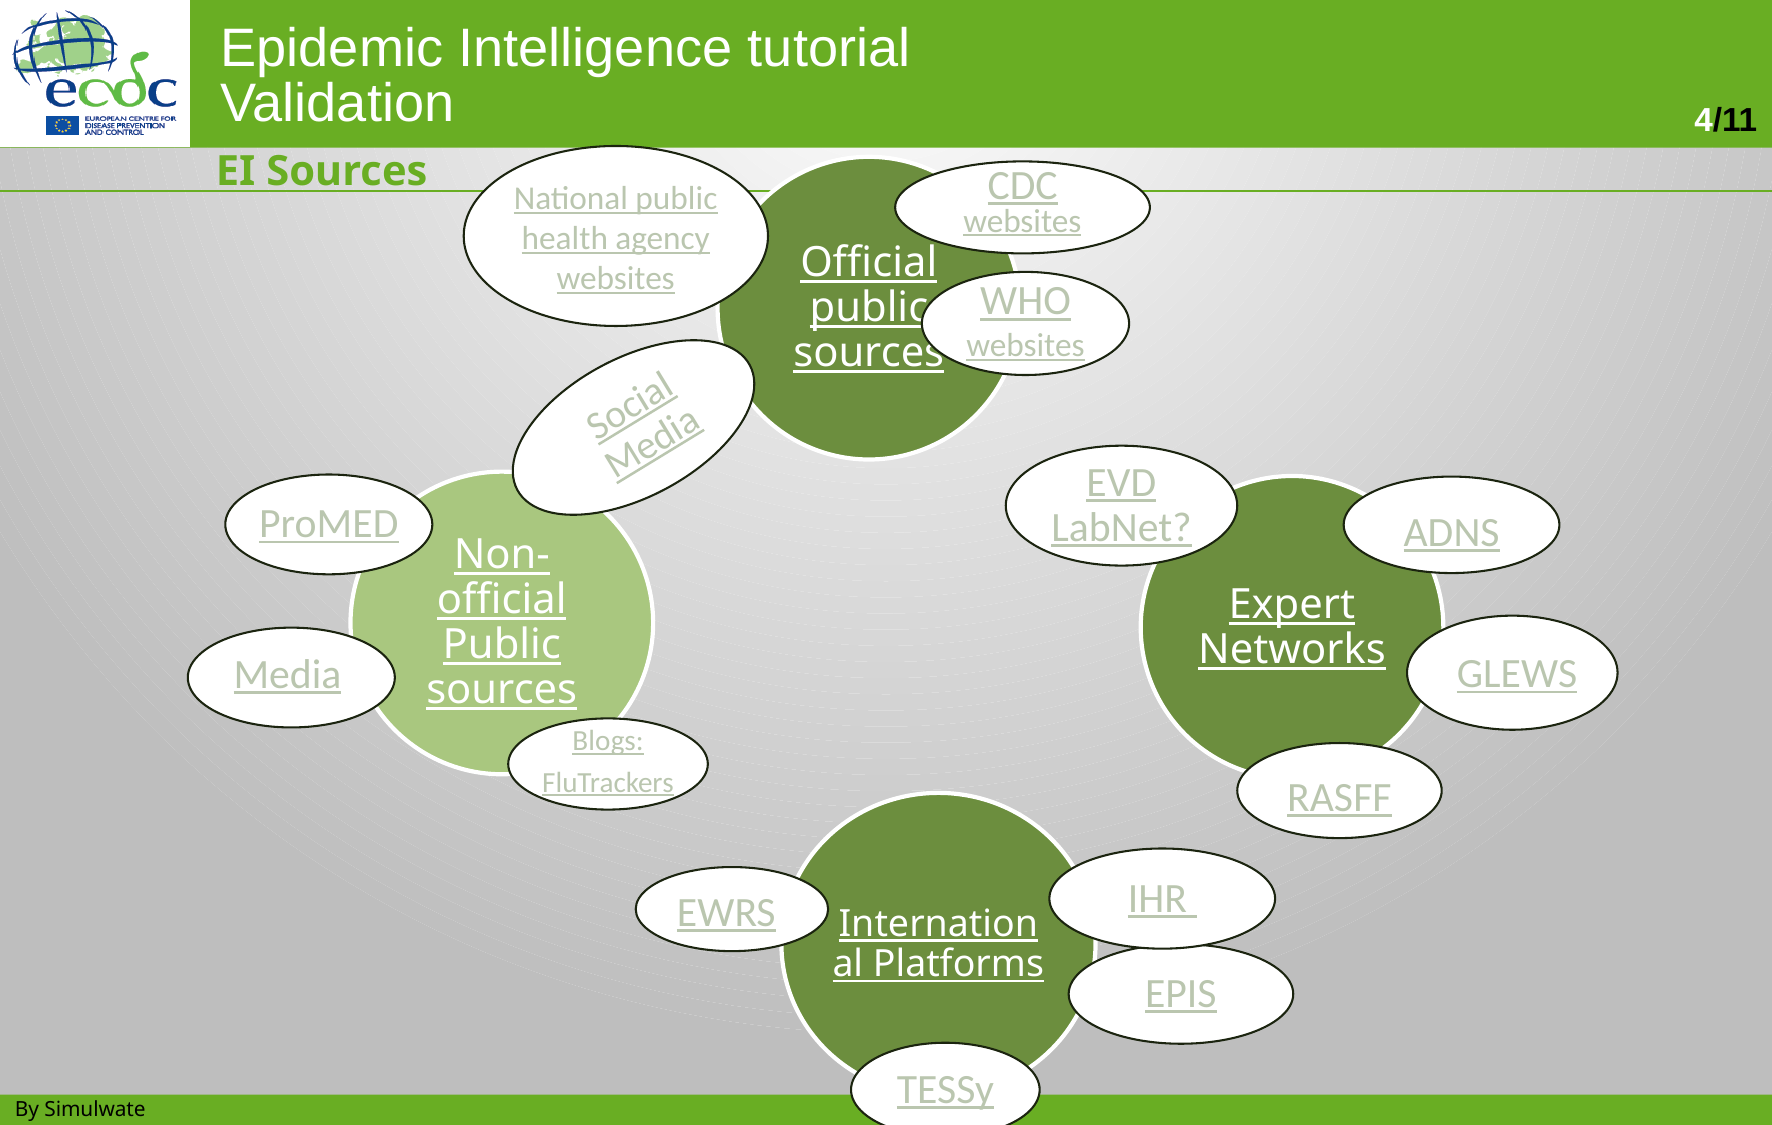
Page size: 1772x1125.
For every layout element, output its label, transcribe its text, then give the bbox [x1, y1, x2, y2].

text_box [194, 150, 1576, 1096]
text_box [921, 271, 1130, 376]
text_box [1068, 943, 1294, 1044]
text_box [894, 161, 1151, 254]
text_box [1343, 476, 1560, 574]
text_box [507, 718, 709, 810]
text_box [1406, 615, 1618, 730]
picture [0, 0, 190, 147]
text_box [225, 474, 433, 575]
text_box EI Sources [167, 141, 477, 202]
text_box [564, 335, 704, 560]
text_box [850, 1042, 1040, 1125]
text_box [187, 627, 396, 728]
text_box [1049, 848, 1276, 949]
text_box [1236, 742, 1442, 839]
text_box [463, 145, 769, 327]
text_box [1005, 445, 1238, 566]
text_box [635, 866, 829, 952]
